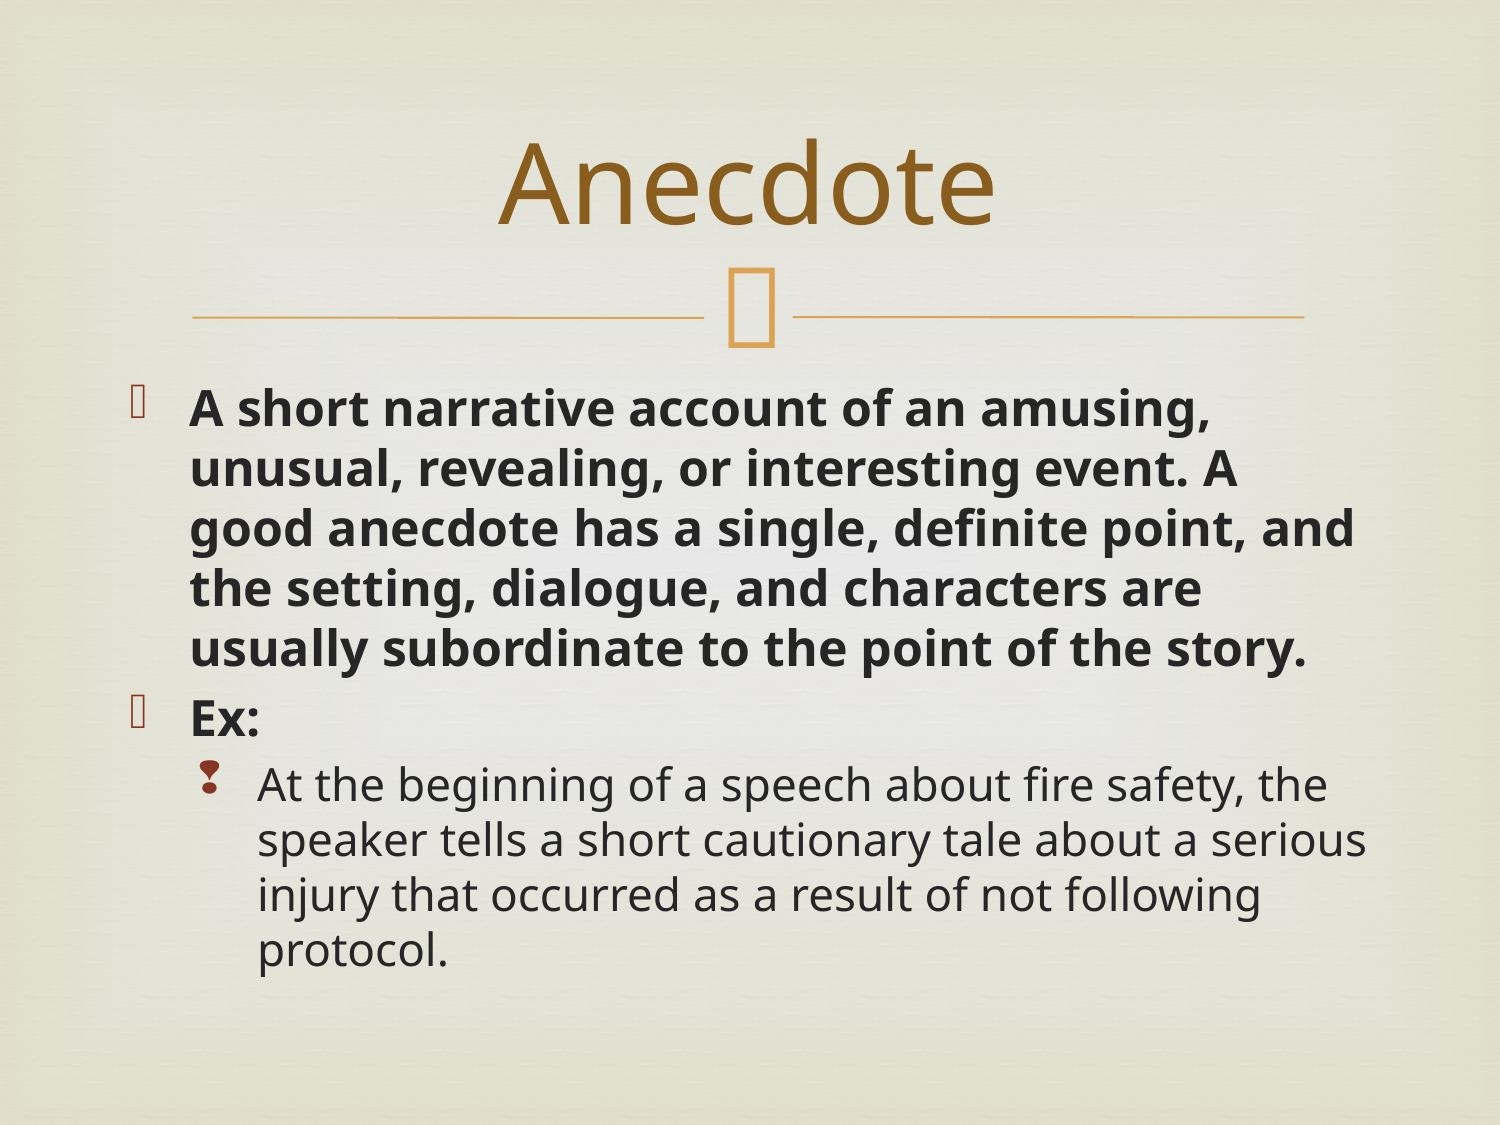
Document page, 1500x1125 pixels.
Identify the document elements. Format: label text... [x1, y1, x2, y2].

list A short narrative account of an amusing, unusual, revealing, or interesting event. A good anecdote has a single, definite point, and the setting, dialogue, and characters are usually subordinate to the point of the story. Ex: At the beginning of a speech about fire safety, the speaker tells a short cautionary tale about a serious injury that occurred as a result of not following protocol. [114, 368, 1386, 1005]
title Anecdote [112, 93, 1386, 267]
